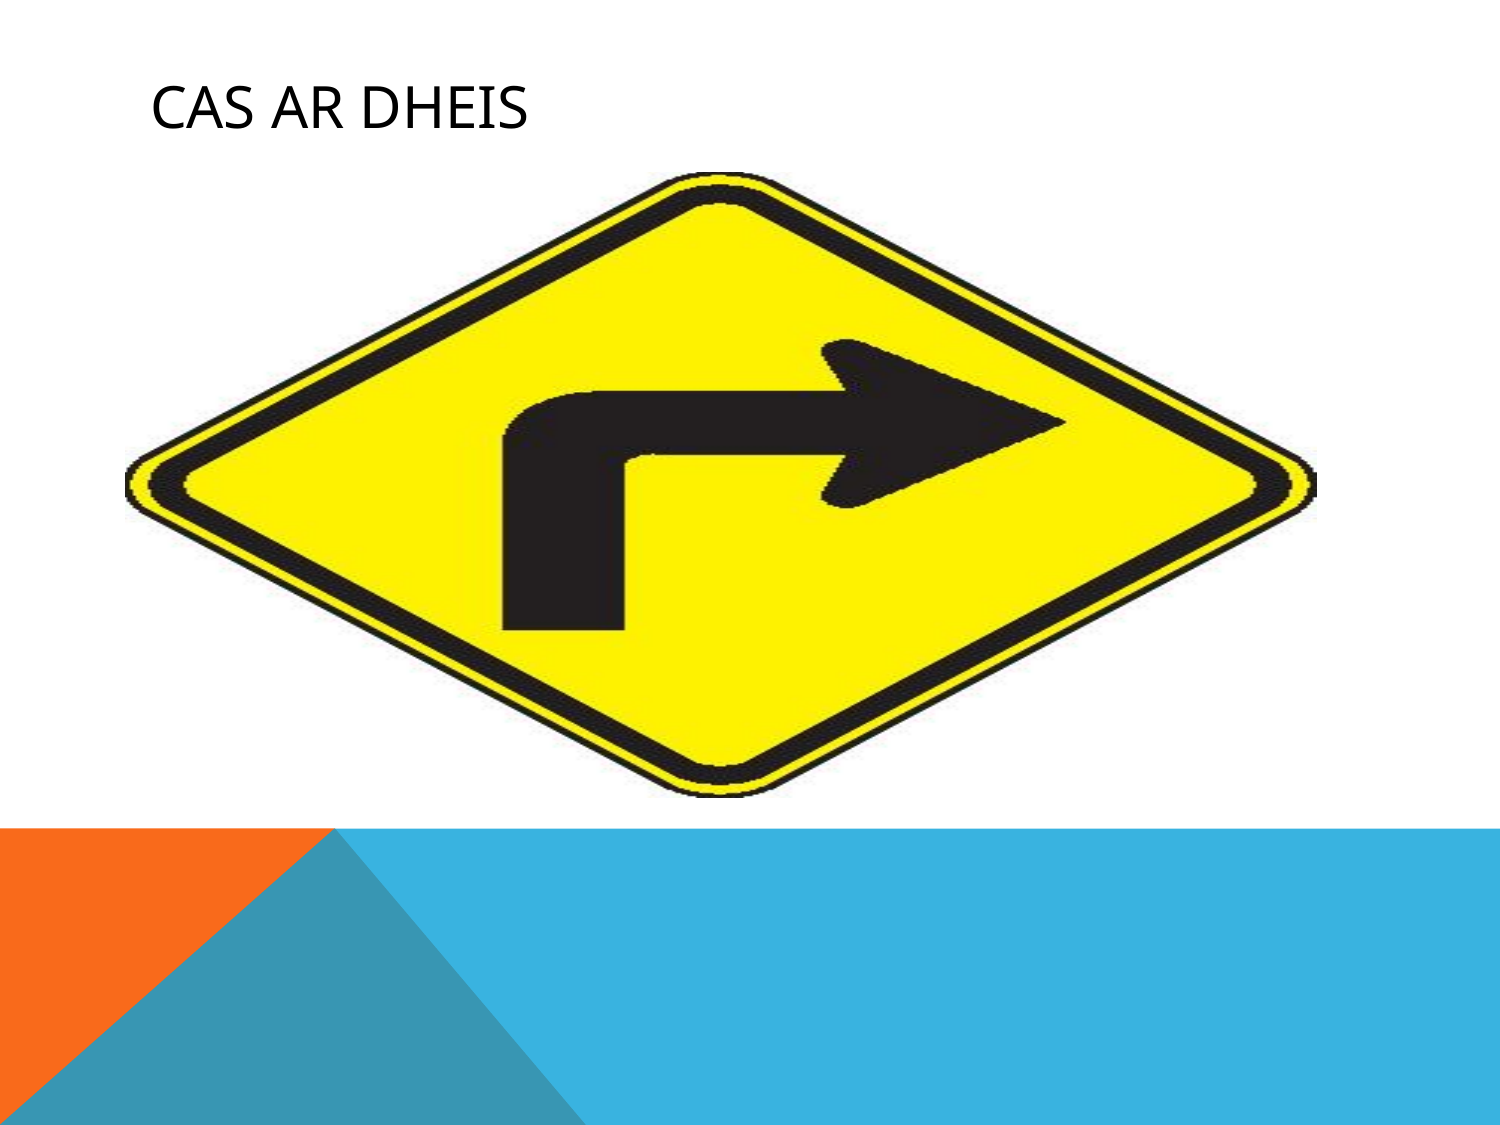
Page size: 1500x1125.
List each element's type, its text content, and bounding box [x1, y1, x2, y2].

picture [124, 172, 1318, 798]
title Cas ar dheis [135, 60, 1369, 150]
